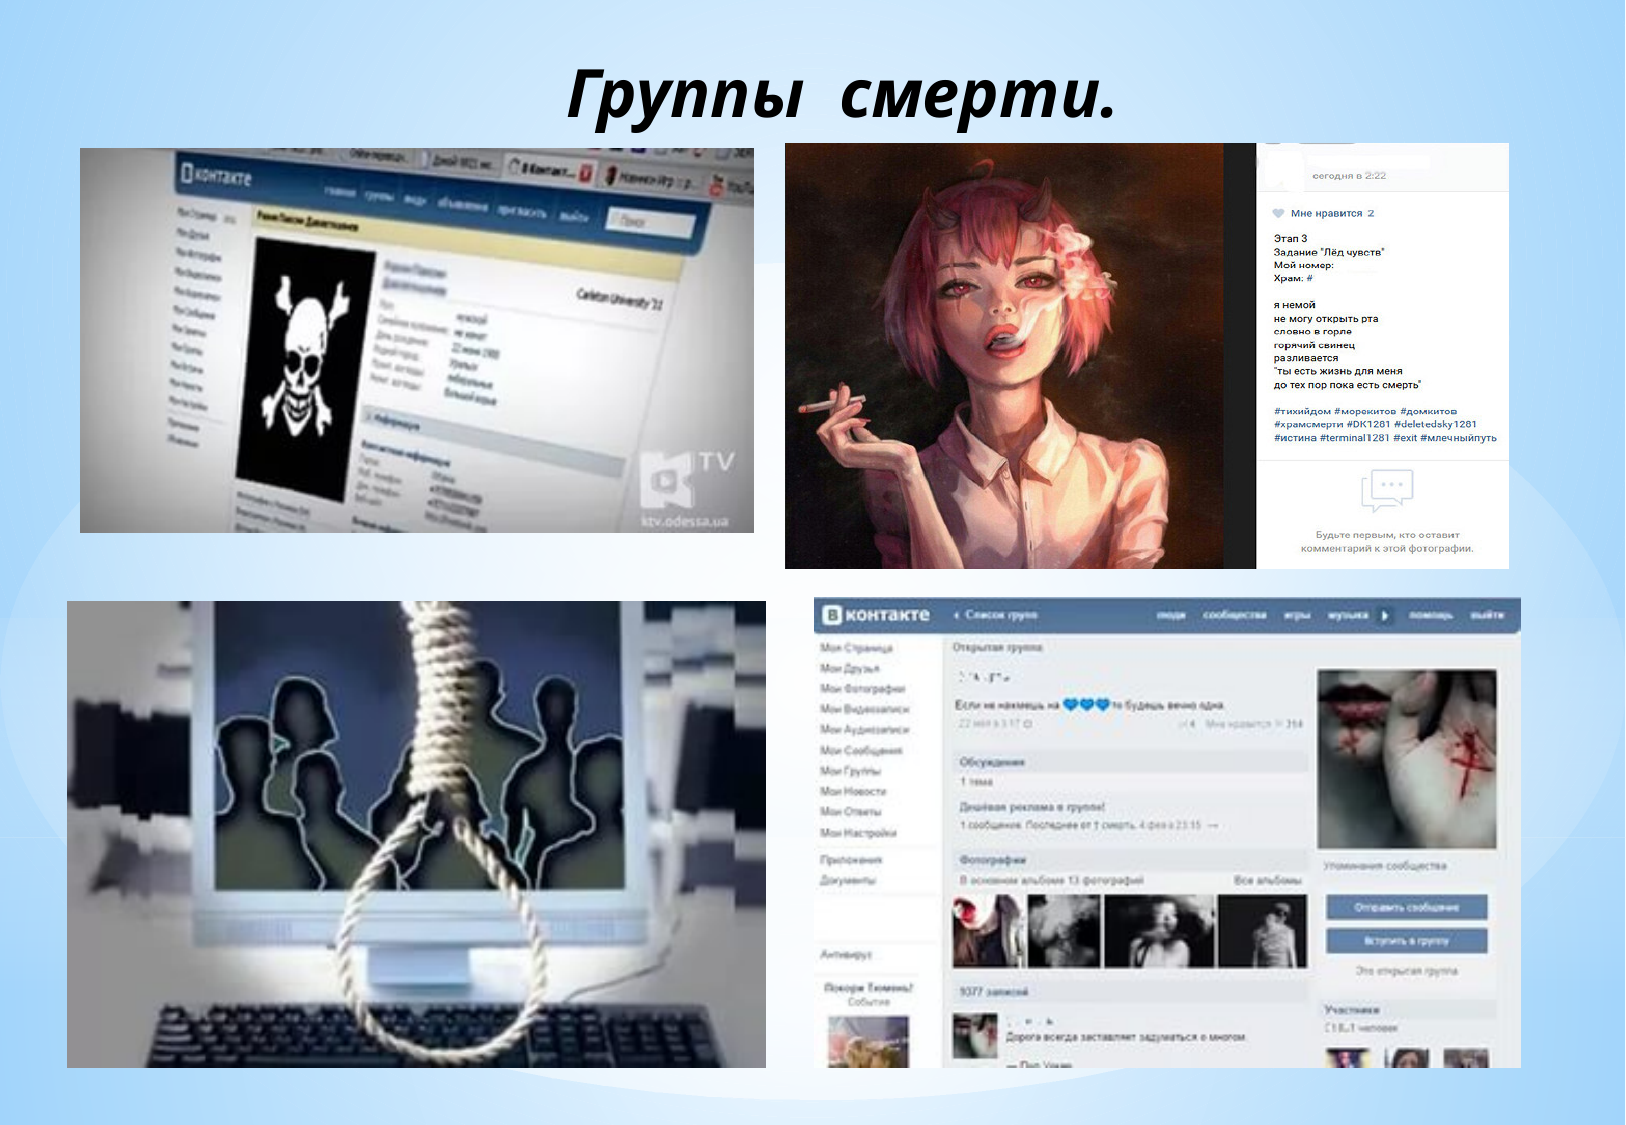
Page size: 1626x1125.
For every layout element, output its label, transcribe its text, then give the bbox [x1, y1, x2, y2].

picture [814, 597, 1521, 1068]
picture [79, 147, 754, 533]
picture [67, 601, 766, 1068]
list Группы смерти. [184, 42, 1496, 421]
picture [784, 143, 1510, 569]
